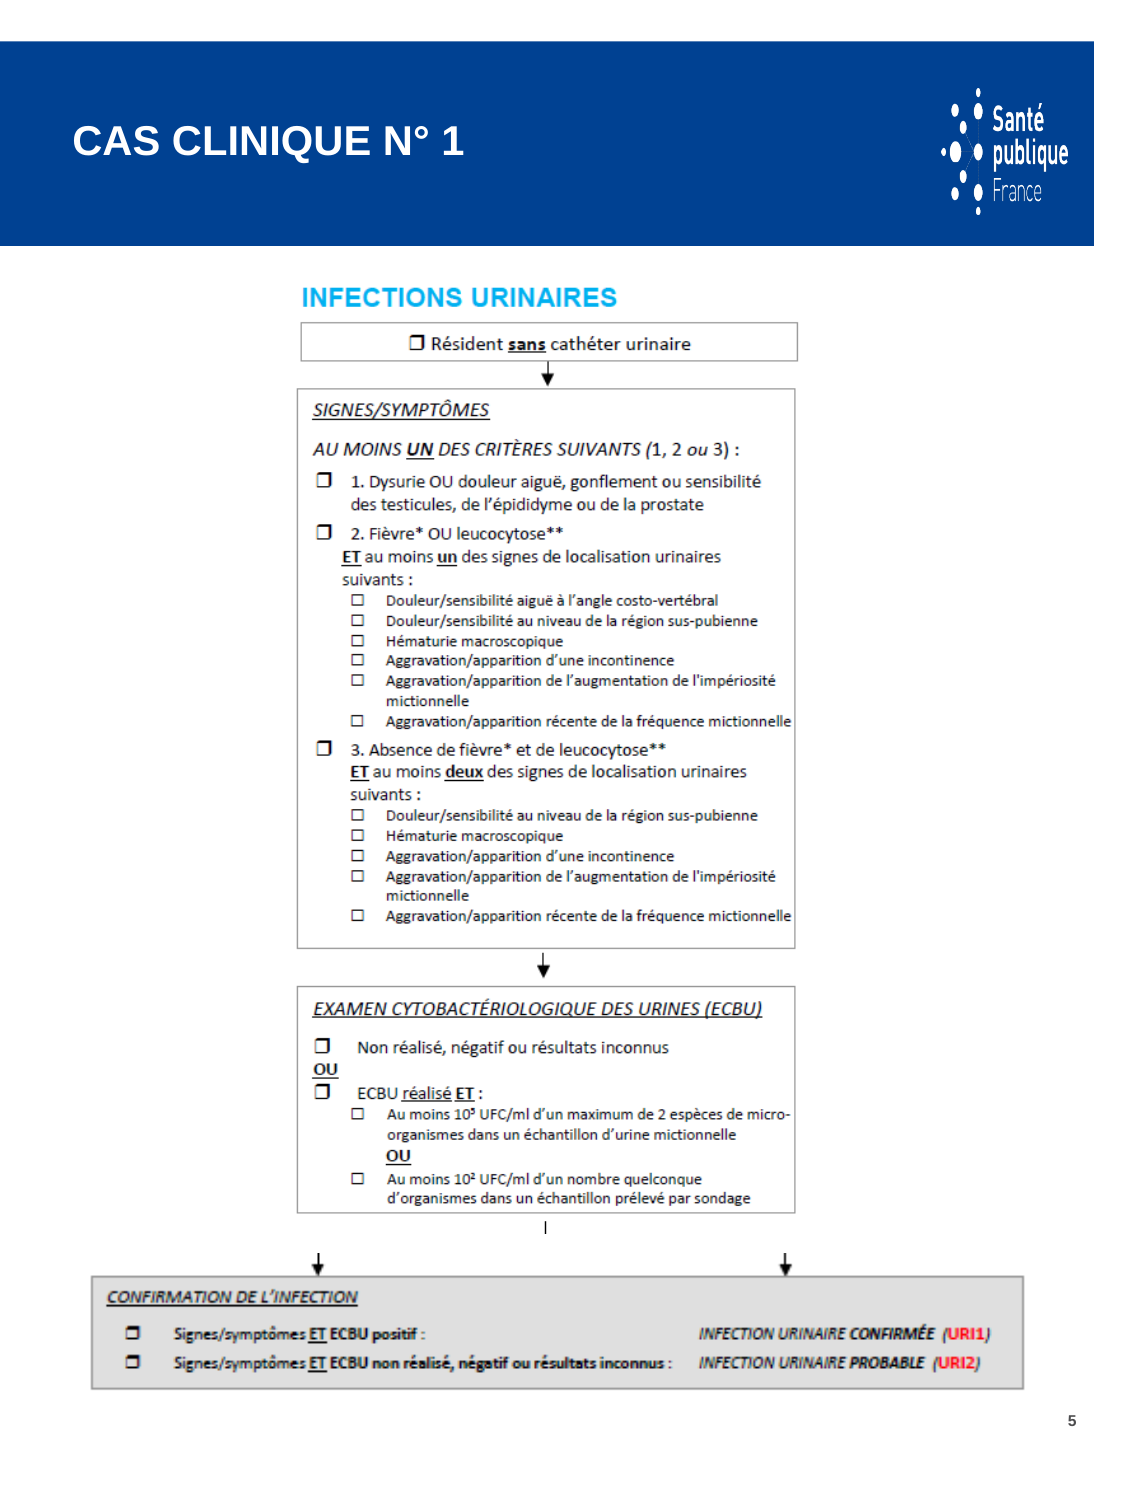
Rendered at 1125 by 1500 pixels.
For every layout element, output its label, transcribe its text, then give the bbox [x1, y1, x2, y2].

picture [77, 1253, 1036, 1423]
picture [274, 265, 816, 1234]
picture [941, 88, 1068, 215]
title Cas clinique n° 1 [66, 41, 908, 246]
